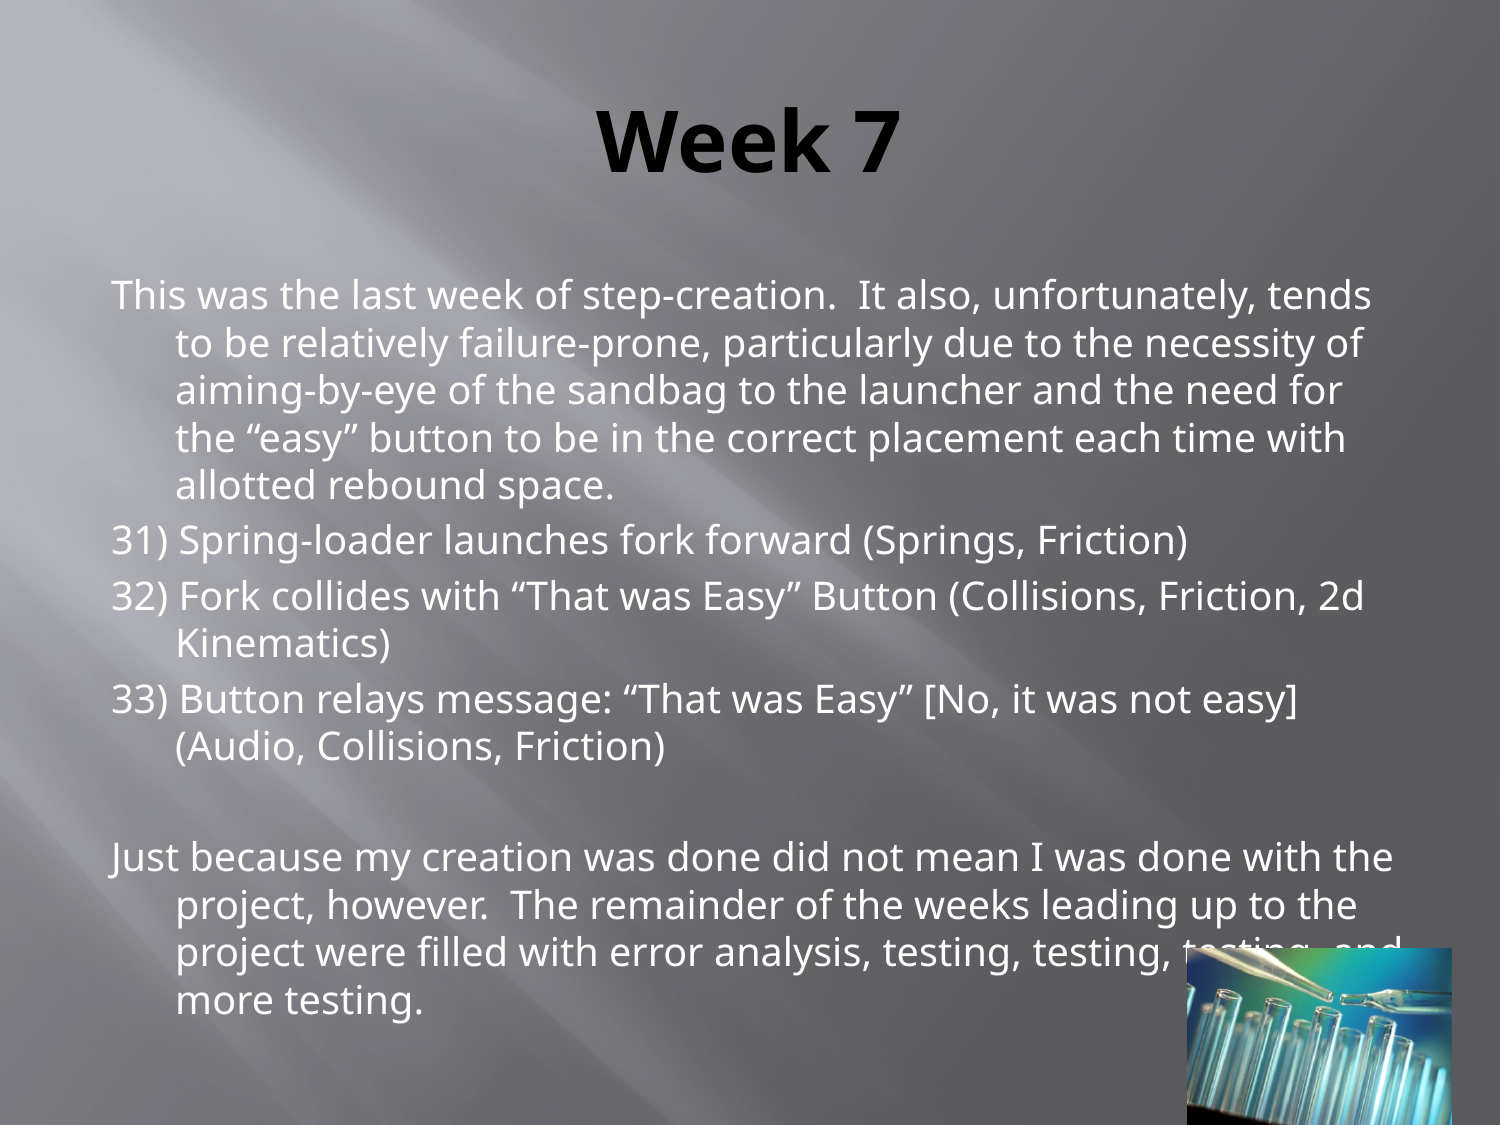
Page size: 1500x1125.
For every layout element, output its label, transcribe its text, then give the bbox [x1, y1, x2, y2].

list This was the last week of step-creation. It also, unfortunately, tends to be relatively failure-prone, particularly due to the necessity of aiming-by-eye of the sandbag to the launcher and the need for the “easy” button to be in the correct placement each time with allotted rebound space. 31) Spring-loader launches fork forward (Springs, Friction) 32) Fork collides with “That was Easy” Button (Collisions, Friction, 2d Kinematics) 33) Button relays message: “That was Easy” [No, it was not easy] (Audio, Collisions, Friction) Just because my creation was done did not mean I was done with the project, however. The remainder of the weeks leading up to the project were filled with error analysis, testing, testing, testing, and more testing. [75, 262, 1425, 1035]
title Week 7 [75, 45, 1425, 233]
picture [1187, 948, 1452, 1125]
